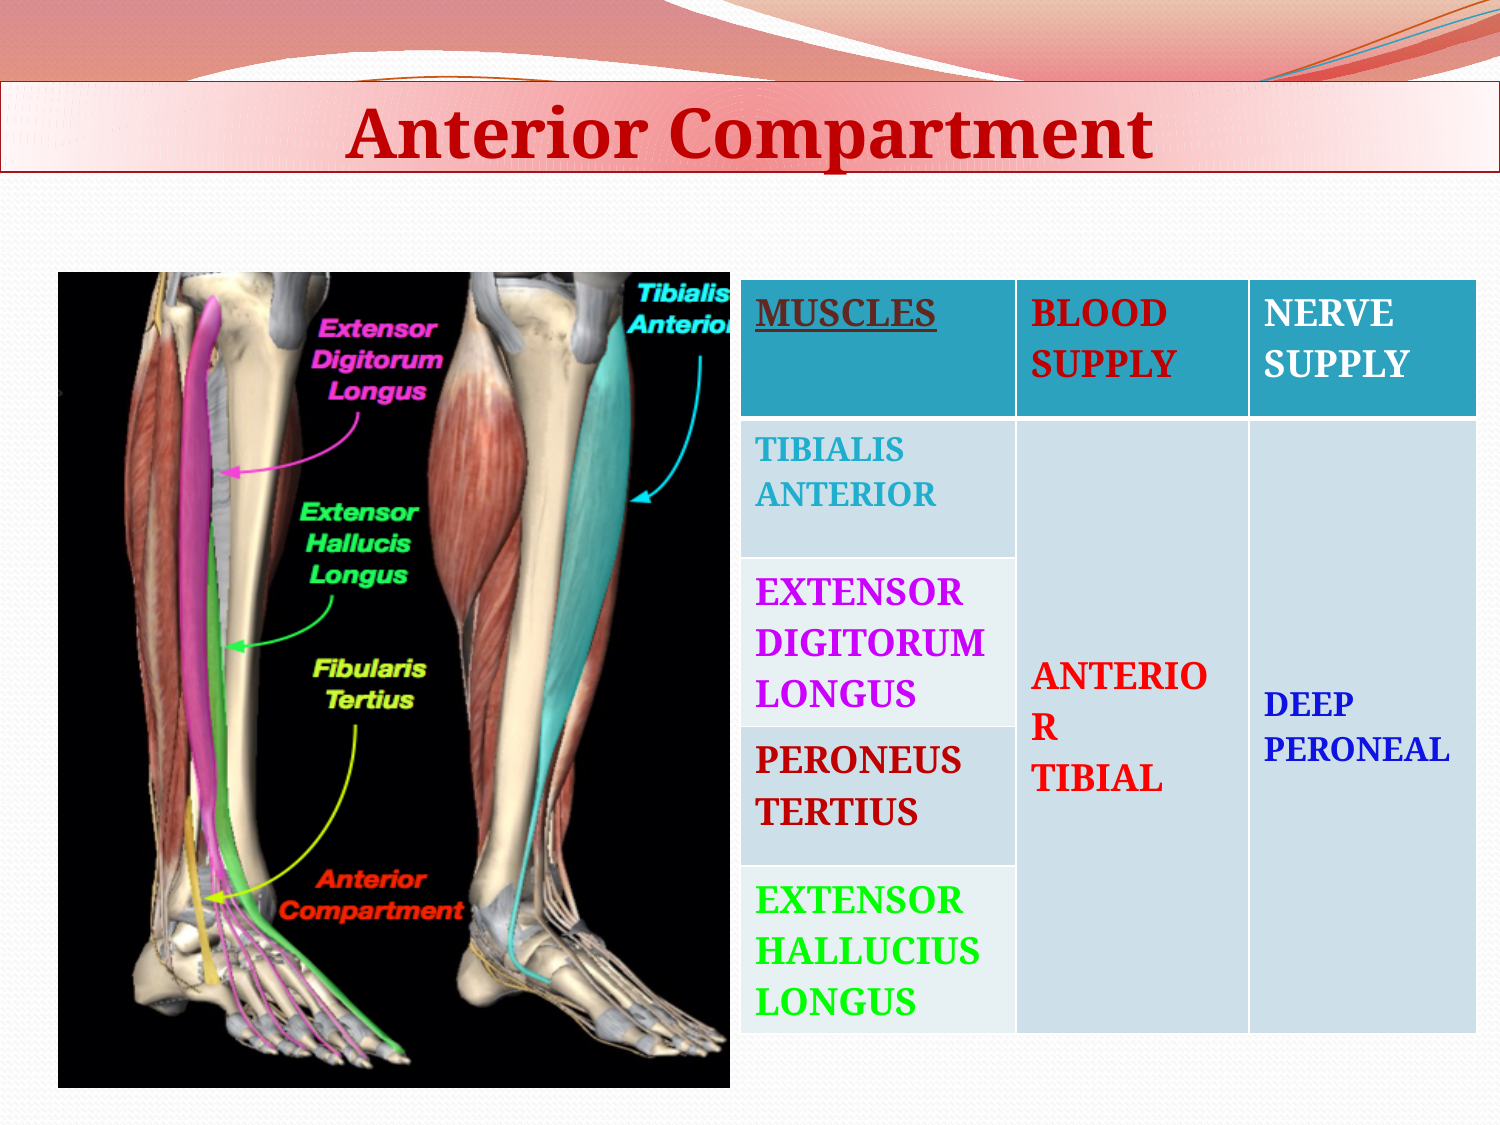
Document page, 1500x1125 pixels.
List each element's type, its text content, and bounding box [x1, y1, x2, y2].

table_cell TIBIALIS ANTERIOR [741, 421, 1015, 557]
table_header NERVE SUPPLY [1250, 280, 1476, 416]
table_cell ANTERIOR TIBIAL [1017, 421, 1248, 1033]
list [58, 272, 730, 1088]
table_cell EXTENSOR DIGITORUM LONGUS [741, 559, 1015, 726]
table_header BLOOD SUPPLY [1017, 280, 1248, 416]
title Anterior Compartment [0, 81, 1500, 173]
table_cell EXTENSOR HALLUCIUS LONGUS [741, 867, 1015, 1033]
table_cell DEEP PERONEAL [1250, 421, 1476, 1033]
table_header MUSCLES [741, 280, 1015, 416]
table_cell PERONEUS TERTIUS [741, 727, 1015, 865]
